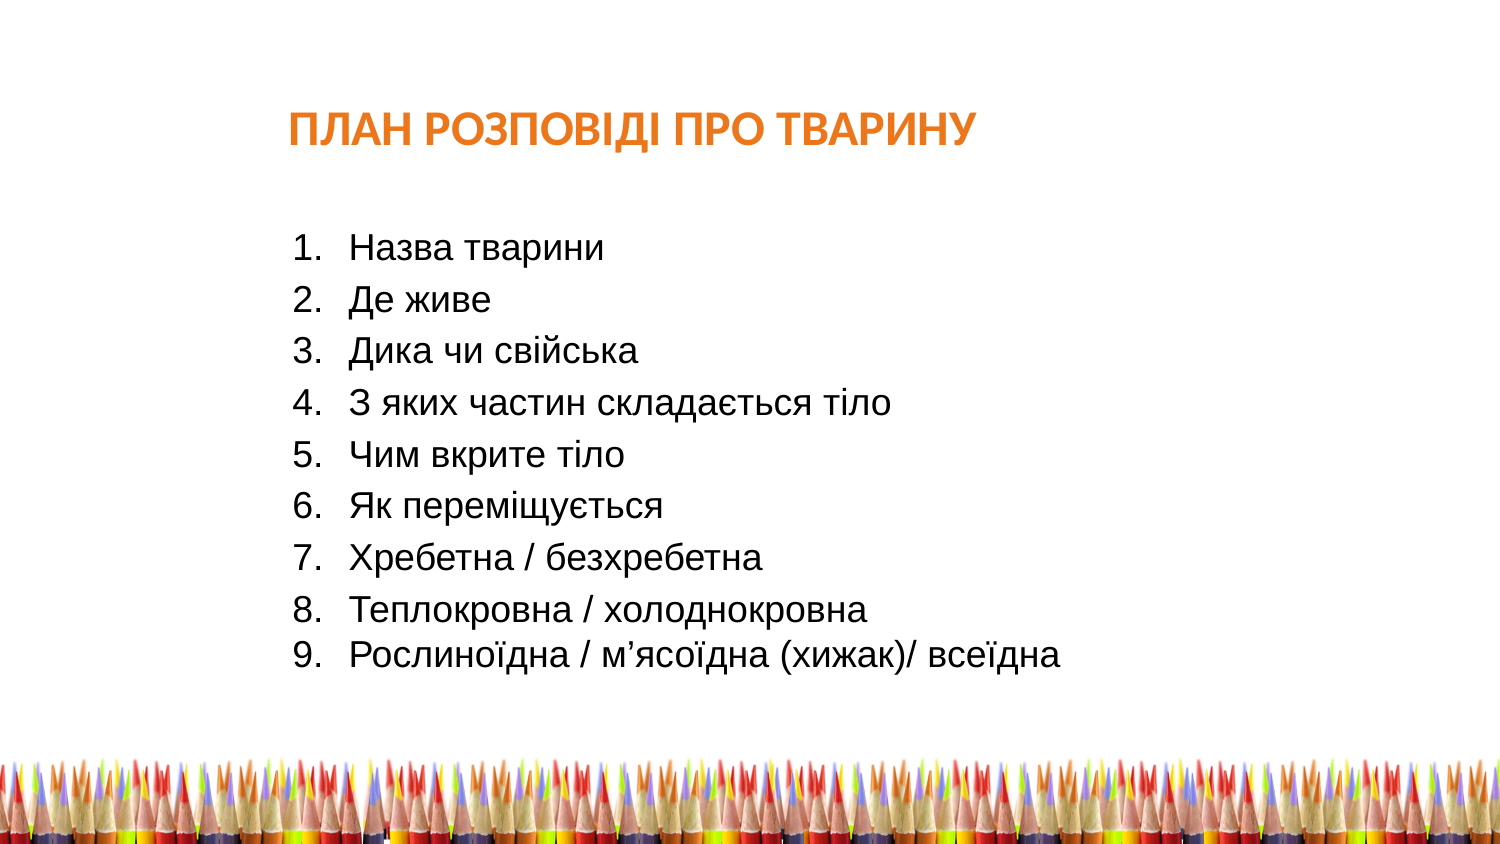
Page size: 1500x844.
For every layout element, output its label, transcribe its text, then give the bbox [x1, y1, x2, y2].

text_box ПЛАН РОЗПОВІДІ ПРО ТВАРИНУ [123, 79, 1026, 163]
picture [0, 756, 1500, 844]
text_box Назва тварини Де живе Дика чи свійська З яких частин складається тіло Чим вкрите тіло Як переміщується Хребетна / безхребетна Теплокровна / холоднокровна Рослиноїдна / м’ясоїдна (хижак)/ всеїдна [277, 208, 1125, 683]
